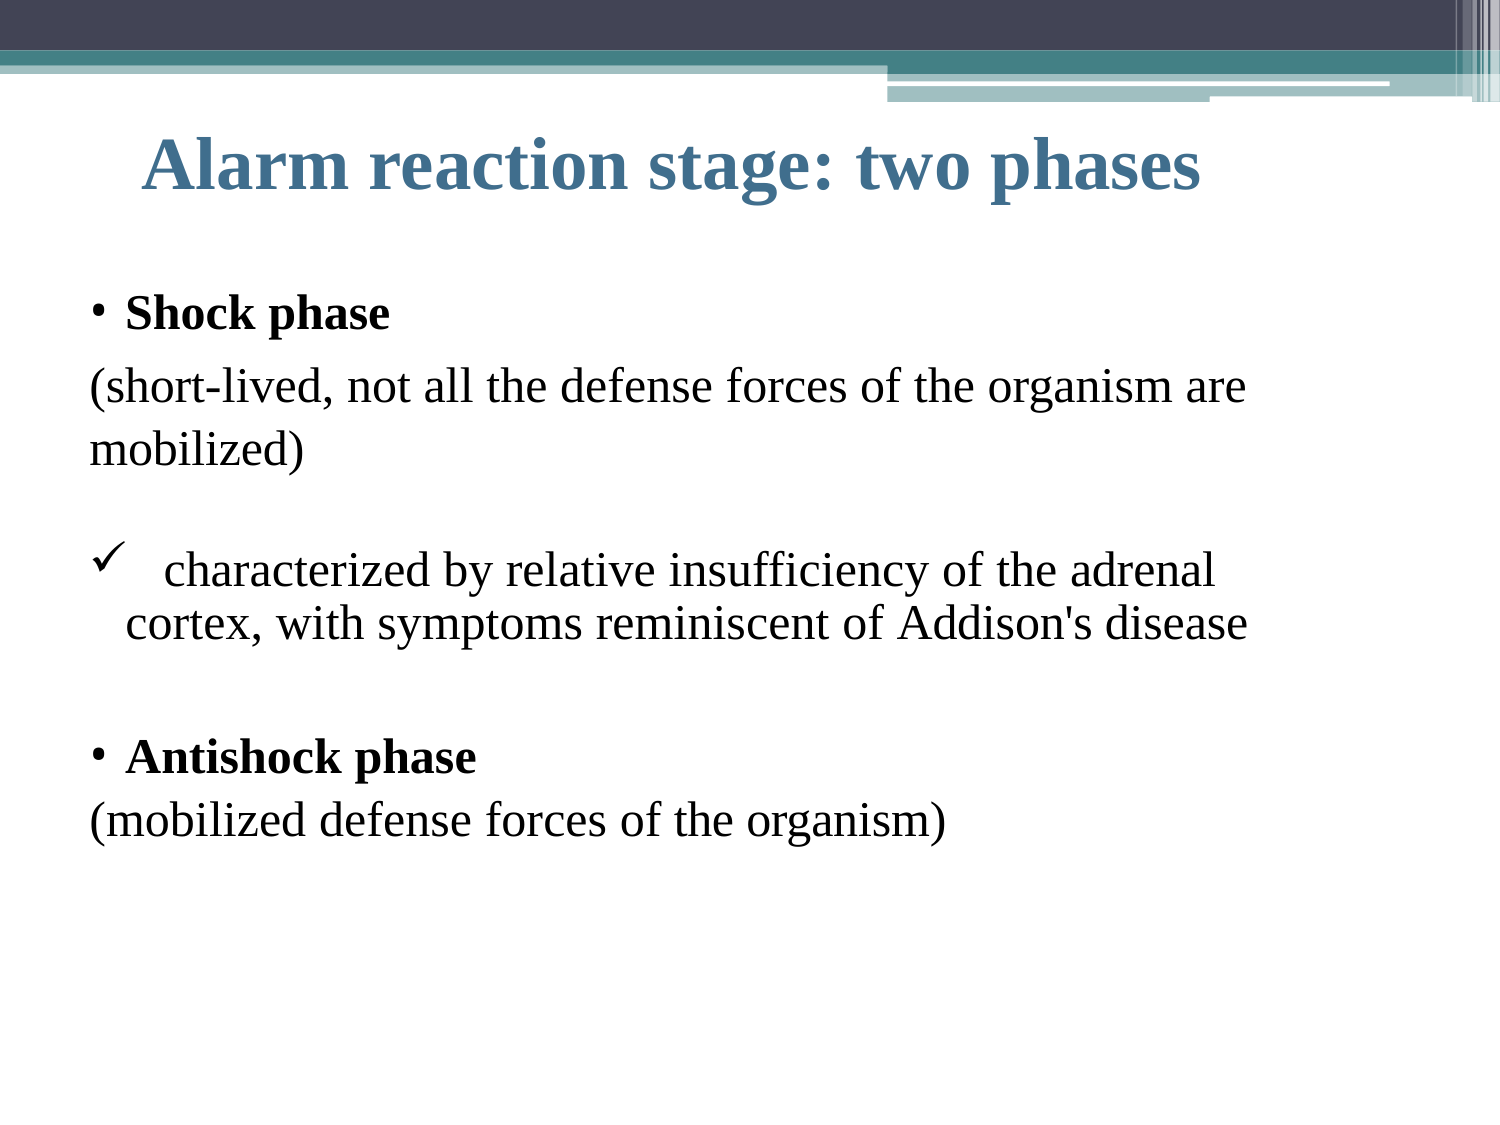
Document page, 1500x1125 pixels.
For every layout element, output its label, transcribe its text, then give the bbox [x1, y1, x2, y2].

text_box Shock phase (short-lived, not all the defense forces of the organism are mobilized) characterized by relative insufficiency of the adrenal cortex, with symptoms reminiscent of Addison's disease Antishock phase (mobilized defense forces of the organism) [87, 266, 1399, 847]
title Alarm reaction stage: two phases [113, 112, 1500, 303]
